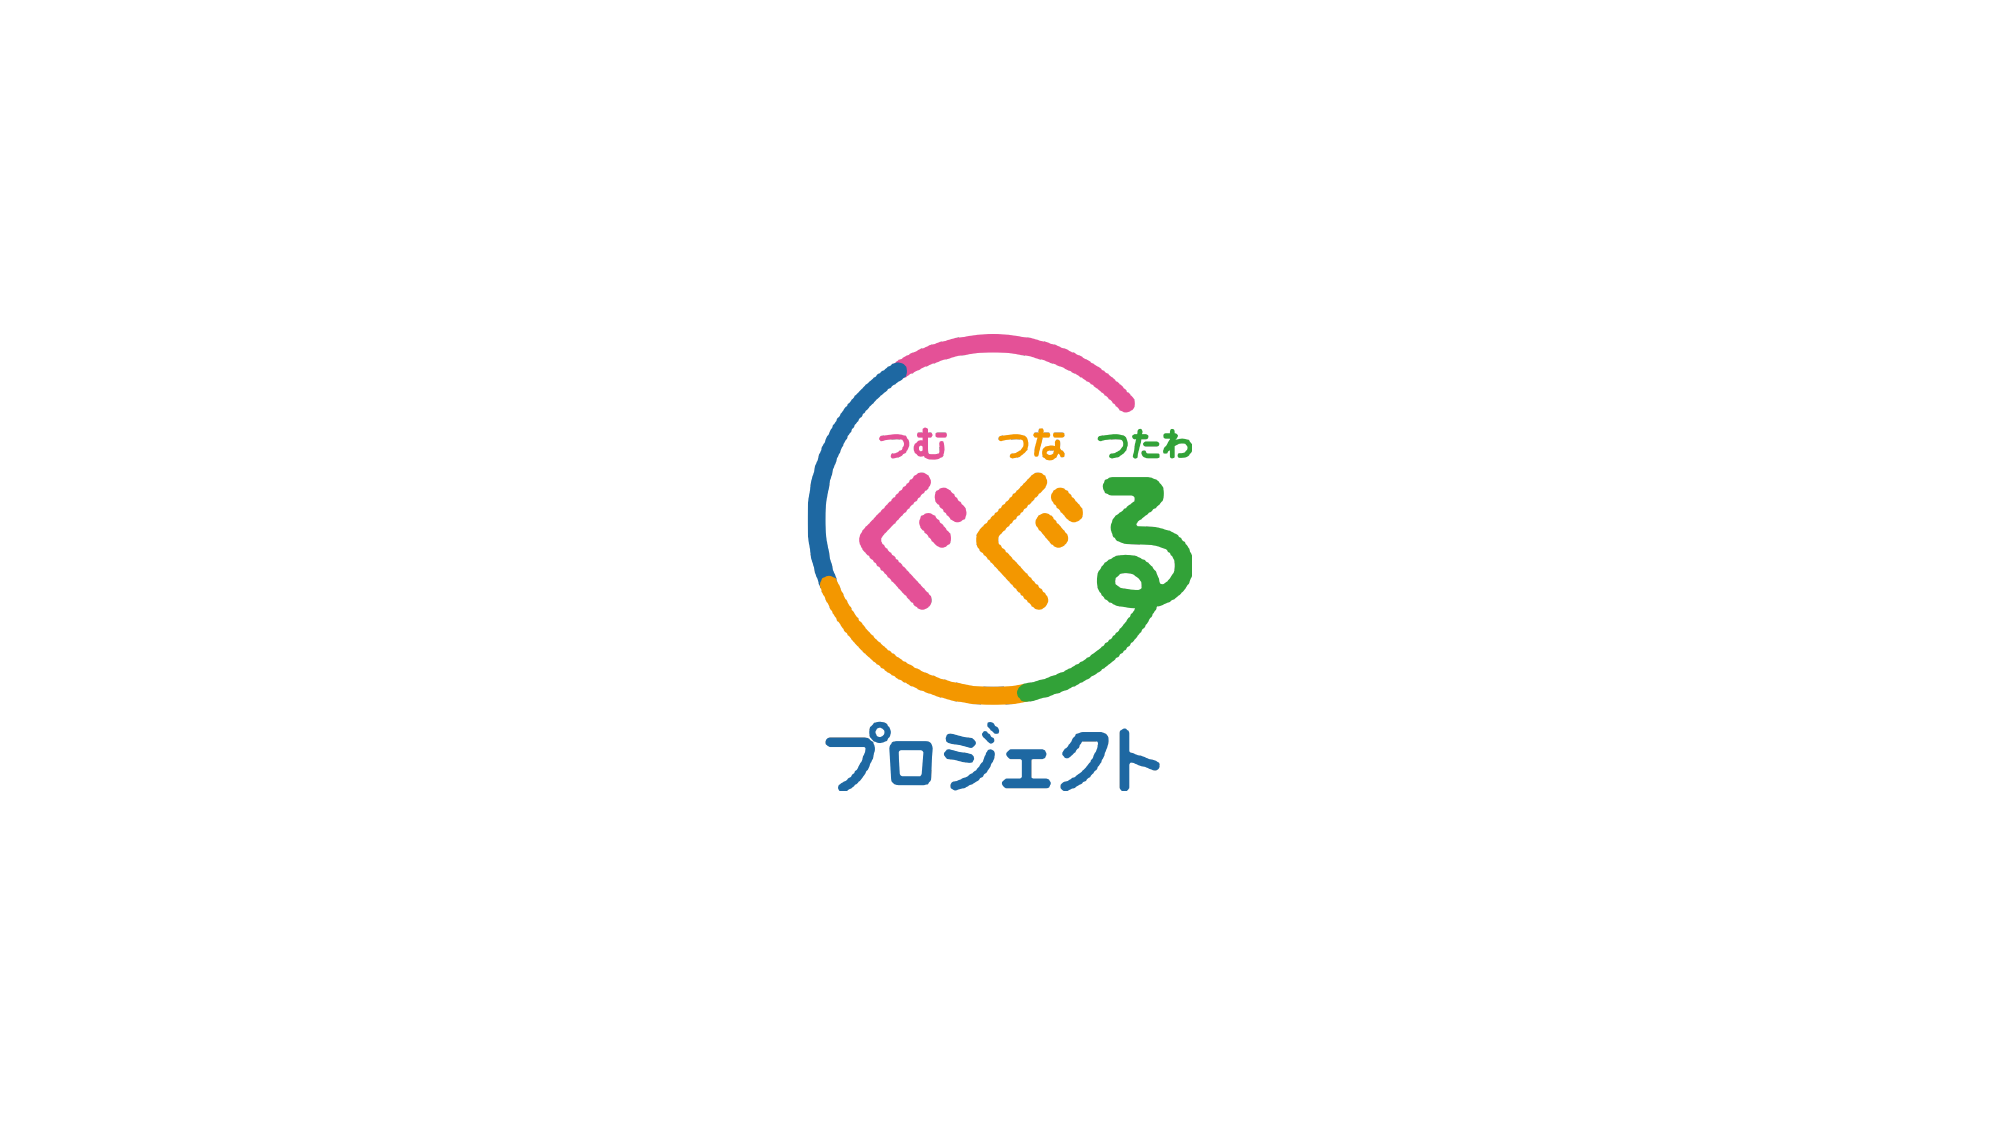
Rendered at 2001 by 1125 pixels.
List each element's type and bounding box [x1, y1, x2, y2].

picture [807, 334, 1192, 791]
